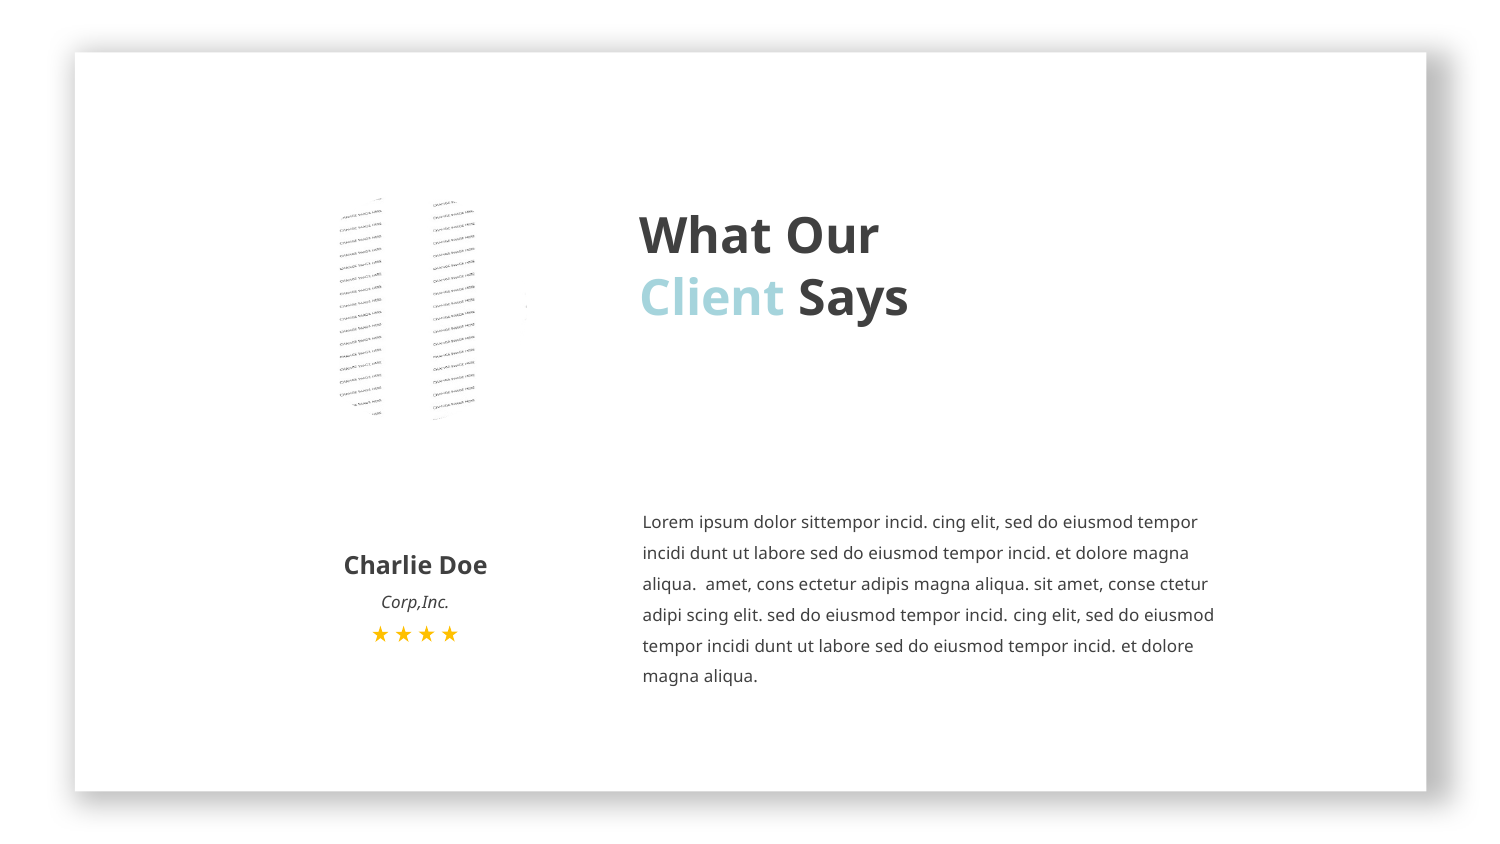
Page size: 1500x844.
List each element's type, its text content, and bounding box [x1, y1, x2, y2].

text_box Lorem ipsum dolor sittempor incid. cing elit, sed do eiusmod tempor incidi dunt ut labore sed do eiusmod tempor incid. et dolore magna aliqua. amet, cons ectetur adipis magna aliqua. sit amet, conse ctetur adipi scing elit. sed do eiusmod tempor incid. cing elit, sed do eiusmod tempor incidi dunt ut labore sed do eiusmod tempor incid. et dolore magna aliqua. [627, 493, 1235, 694]
text_box What Our Client Says [624, 193, 1032, 334]
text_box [372, 625, 458, 642]
text_box Charlie Doe [278, 542, 553, 583]
picture [298, 193, 527, 422]
text_box Corp,Inc. [278, 583, 553, 620]
